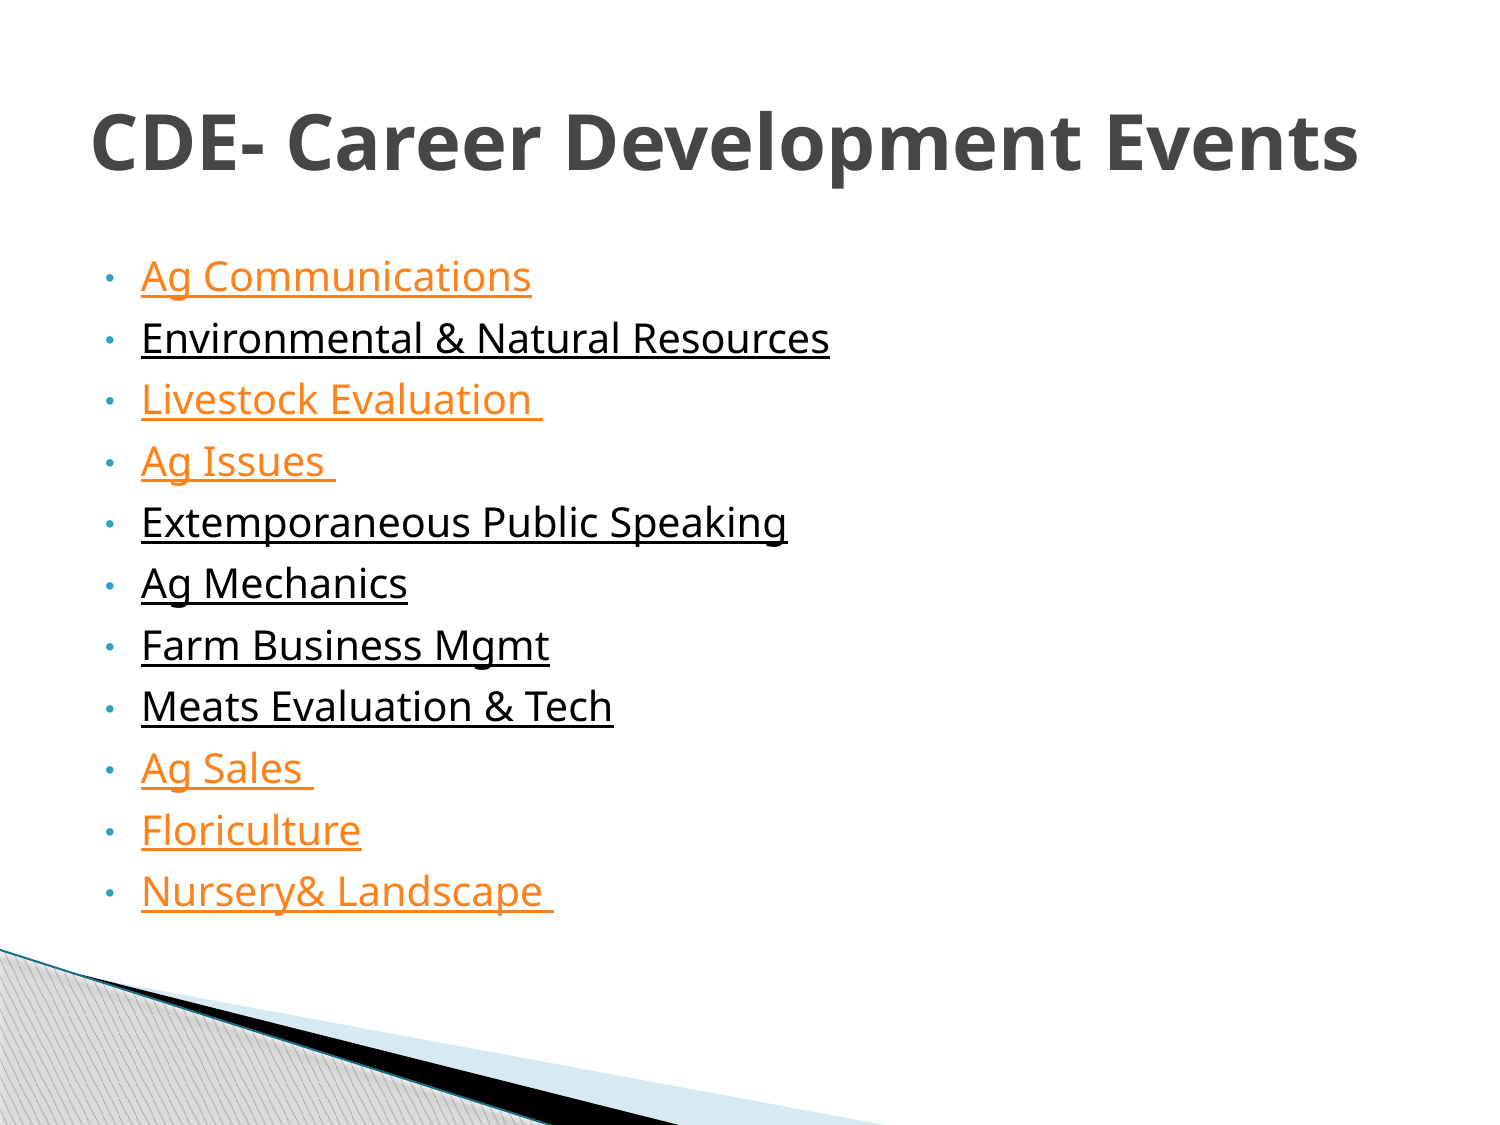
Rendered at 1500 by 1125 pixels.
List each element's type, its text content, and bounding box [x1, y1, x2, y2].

title CDE- Career Development Events [75, 45, 1425, 233]
list Ag Communications Environmental & Natural Resources Livestock Evaluation Ag Issues Extemporaneous Public Speaking Ag Mechanics Farm Business Mgmt Meats Evaluation & Tech Ag Sales Floriculture Nursery& Landscape [75, 243, 850, 986]
